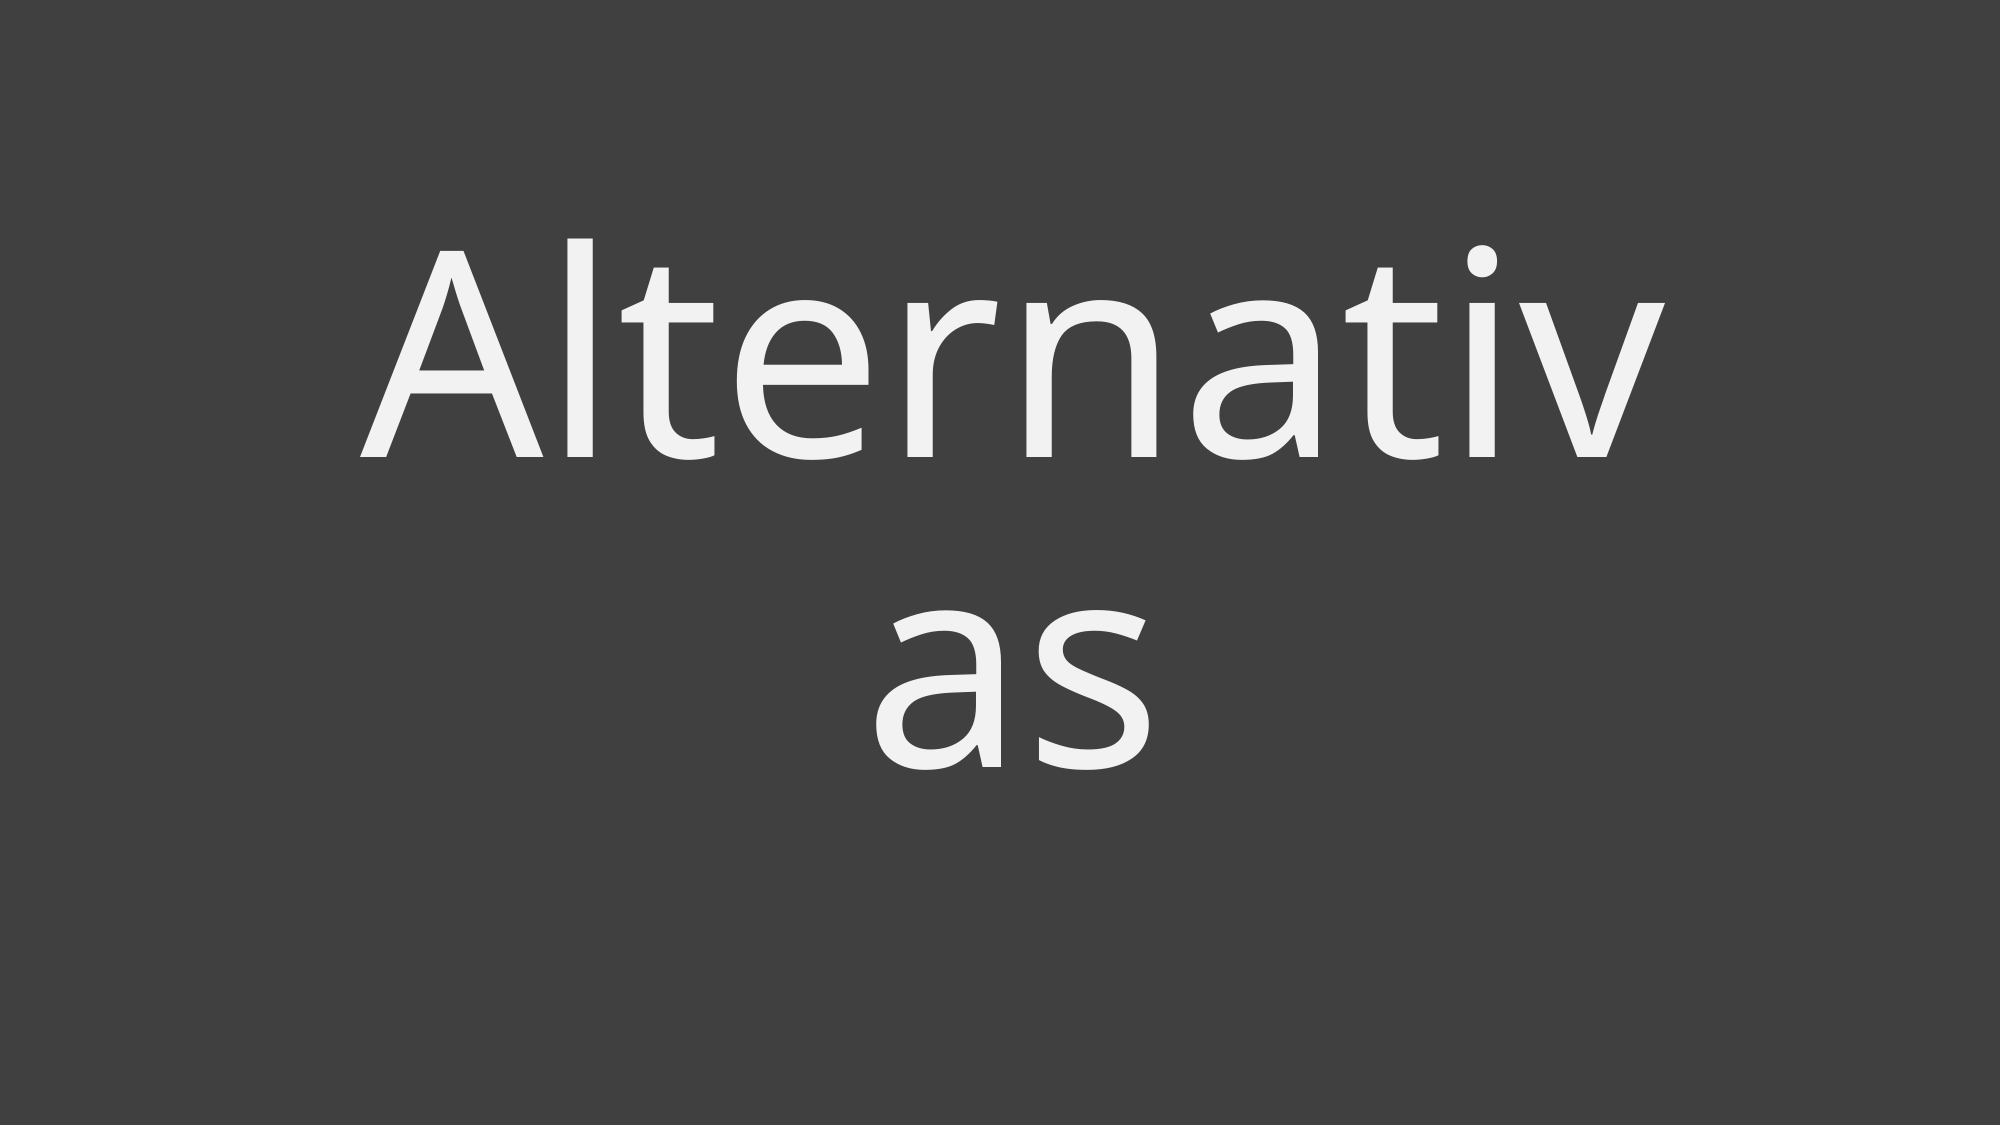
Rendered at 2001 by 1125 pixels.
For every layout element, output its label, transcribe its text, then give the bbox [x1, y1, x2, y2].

text_box Alternativas [283, 323, 1742, 715]
